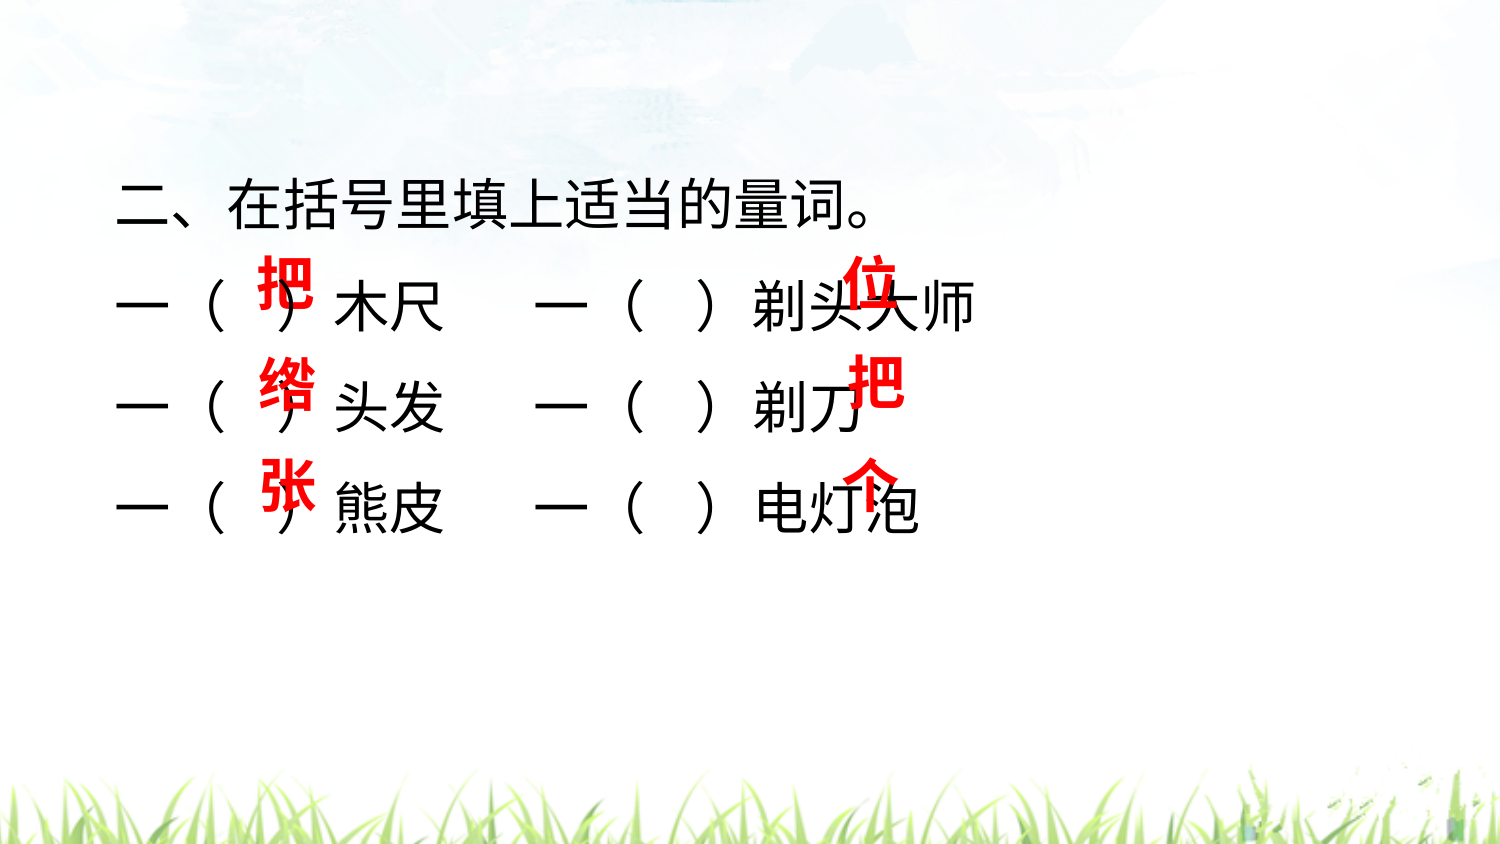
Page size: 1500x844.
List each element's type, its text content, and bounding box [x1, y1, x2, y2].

picture [0, 0, 1500, 844]
text_box 把 [836, 340, 918, 422]
text_box 二、在括号里填上适当的量词。 一（ ）木尺 一（ ）剃头大师 一（ ）头发 一（ ）剃刀 一（ ）熊皮 一（ ）电灯泡 [103, 130, 1319, 547]
text_box 张 [247, 443, 329, 526]
text_box 绺 [247, 342, 329, 424]
text_box 位 [829, 241, 911, 323]
text_box 个 [829, 443, 911, 525]
